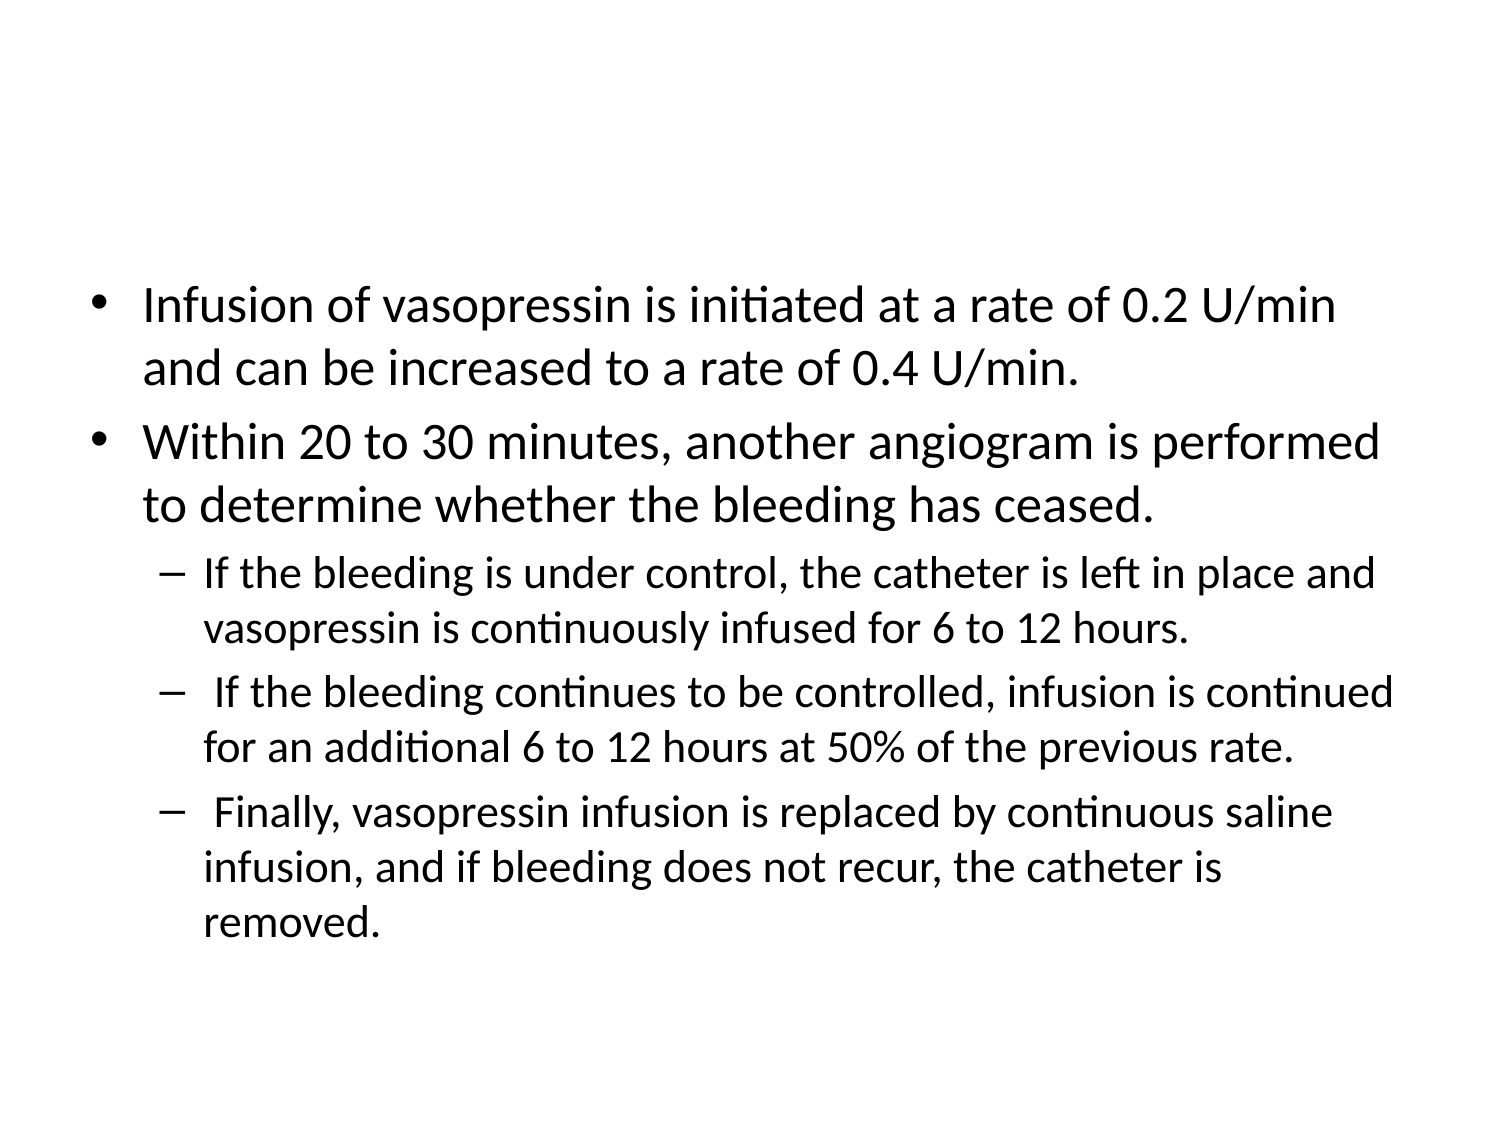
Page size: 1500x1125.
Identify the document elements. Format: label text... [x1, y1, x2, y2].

list Infusion of vasopressin is initiated at a rate of 0.2 U/min and can be increased to a rate of 0.4 U/min. Within 20 to 30 minutes, another angiogram is performed to determine whether the bleeding has ceased. If the bleeding is under control, the catheter is left in place and vasopressin is continuously infused for 6 to 12 hours. If the bleeding continues to be controlled, infusion is continued for an additional 6 to 12 hours at 50% of the previous rate. Finally, vasopressin infusion is replaced by continuous saline infusion, and if bleeding does not recur, the catheter is removed. [75, 262, 1425, 1005]
